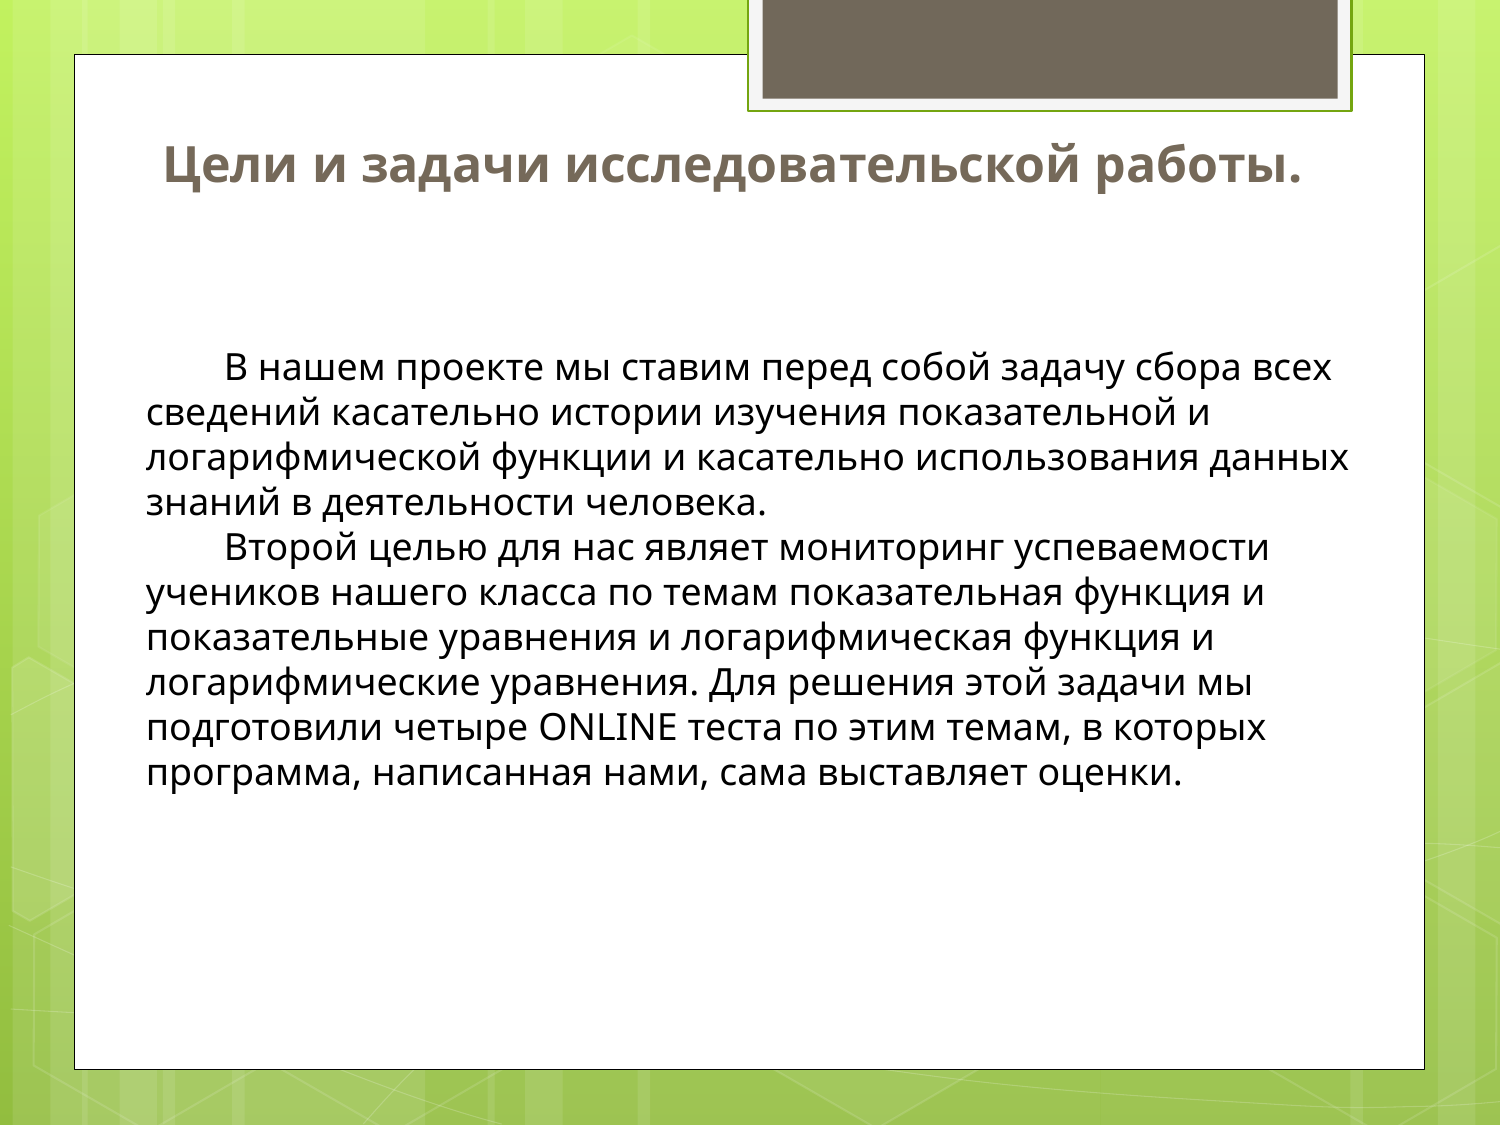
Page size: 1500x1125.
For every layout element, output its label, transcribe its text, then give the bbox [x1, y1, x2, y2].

text_box В нашем проекте мы ставим перед собой задачу сбора всех сведений касательно истории изучения показательной и логарифмической функции и касательно использования данных знаний в деятельности человека. Второй целью для нас являет мониторинг успеваемости учеников нашего класса по темам показательная функция и показательные уравнения и логарифмическая функция и логарифмические уравнения. Для решения этой задачи мы подготовили четыре ONLINE теста по этим темам, в которых программа, написанная нами, сама выставляет оценки. [131, 290, 1372, 801]
text_box Цели и задачи исследовательской работы. [147, 125, 1376, 201]
